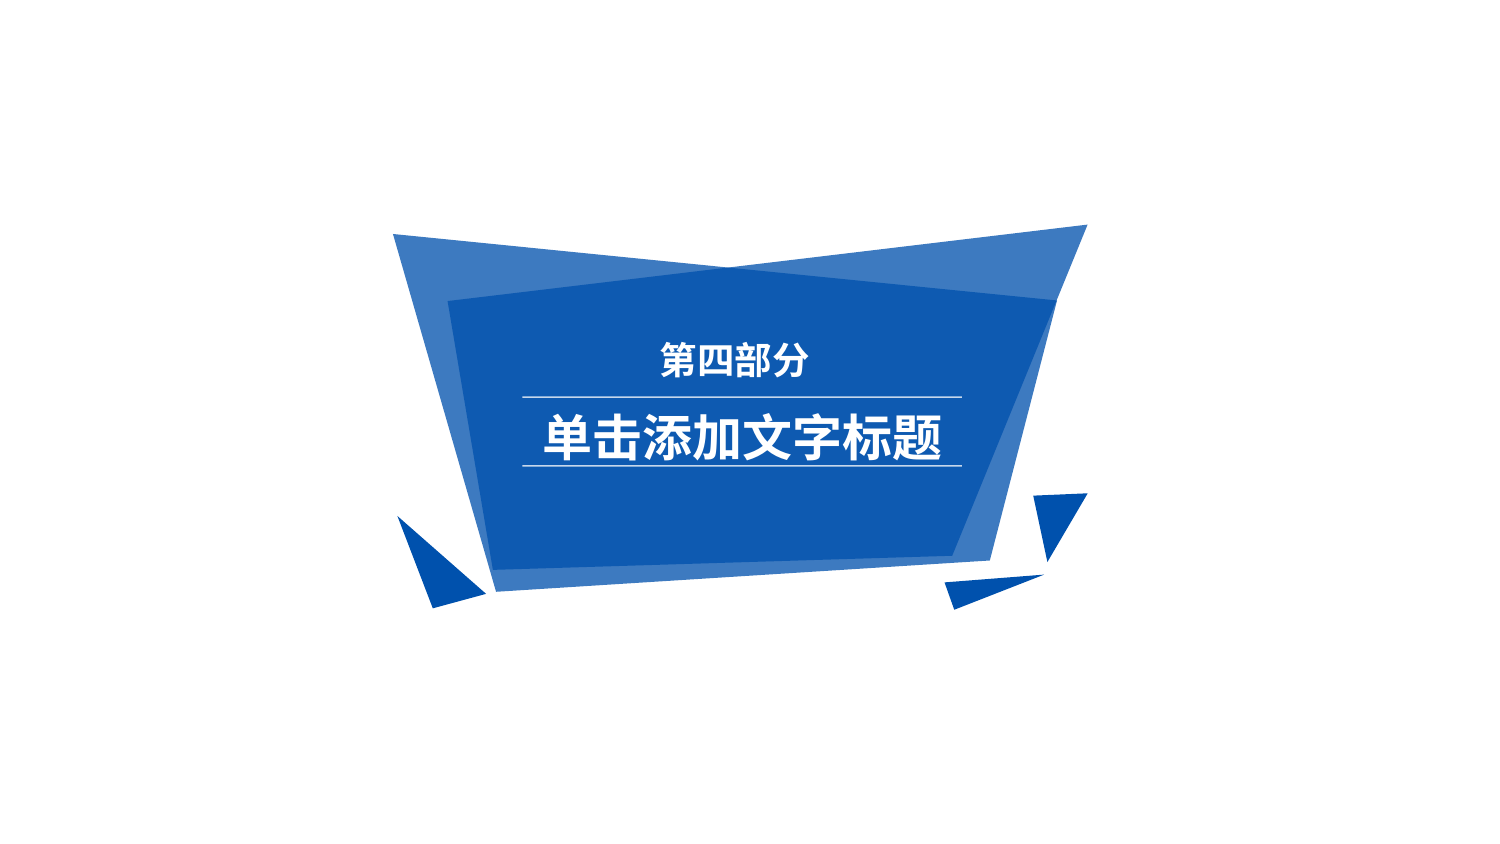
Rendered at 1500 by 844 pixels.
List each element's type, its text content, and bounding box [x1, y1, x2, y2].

text_box 第四部分 [656, 320, 828, 381]
text_box [447, 224, 1088, 570]
text_box [1033, 493, 1088, 563]
text_box [392, 233, 1057, 592]
text_box [397, 515, 487, 609]
text_box [944, 574, 1045, 610]
